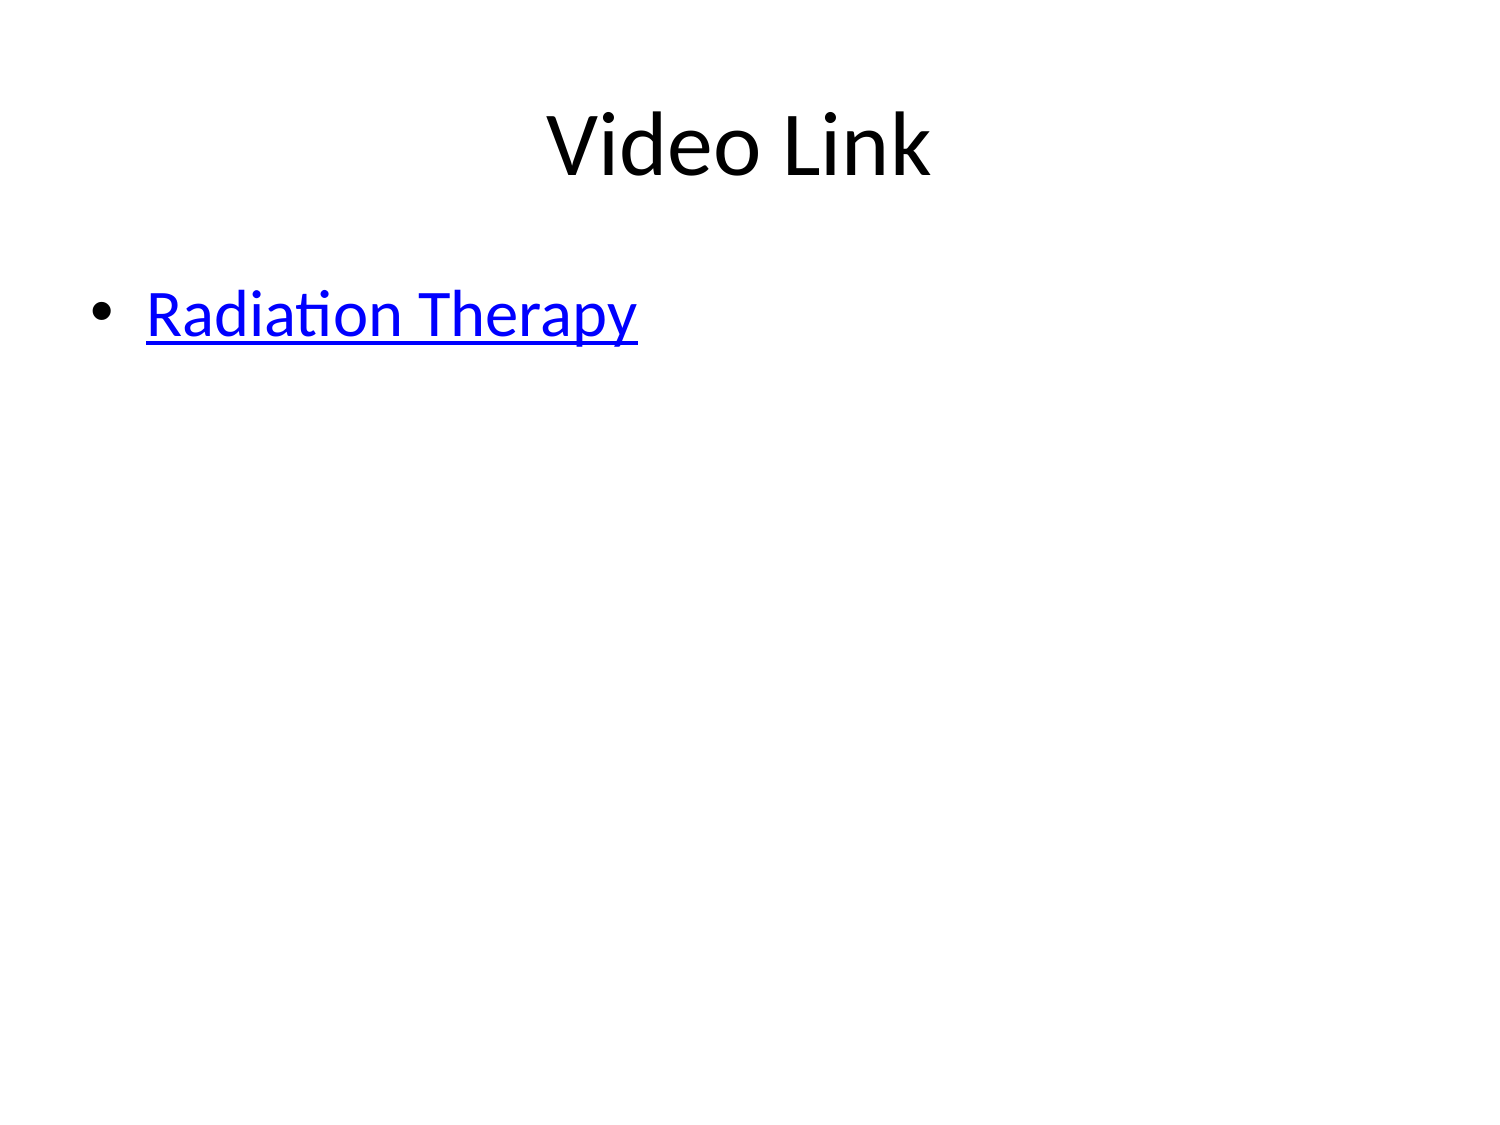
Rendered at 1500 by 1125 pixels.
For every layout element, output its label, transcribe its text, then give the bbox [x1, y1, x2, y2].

title Video Link [75, 45, 1425, 233]
list Radiation Therapy [75, 262, 1425, 1005]
